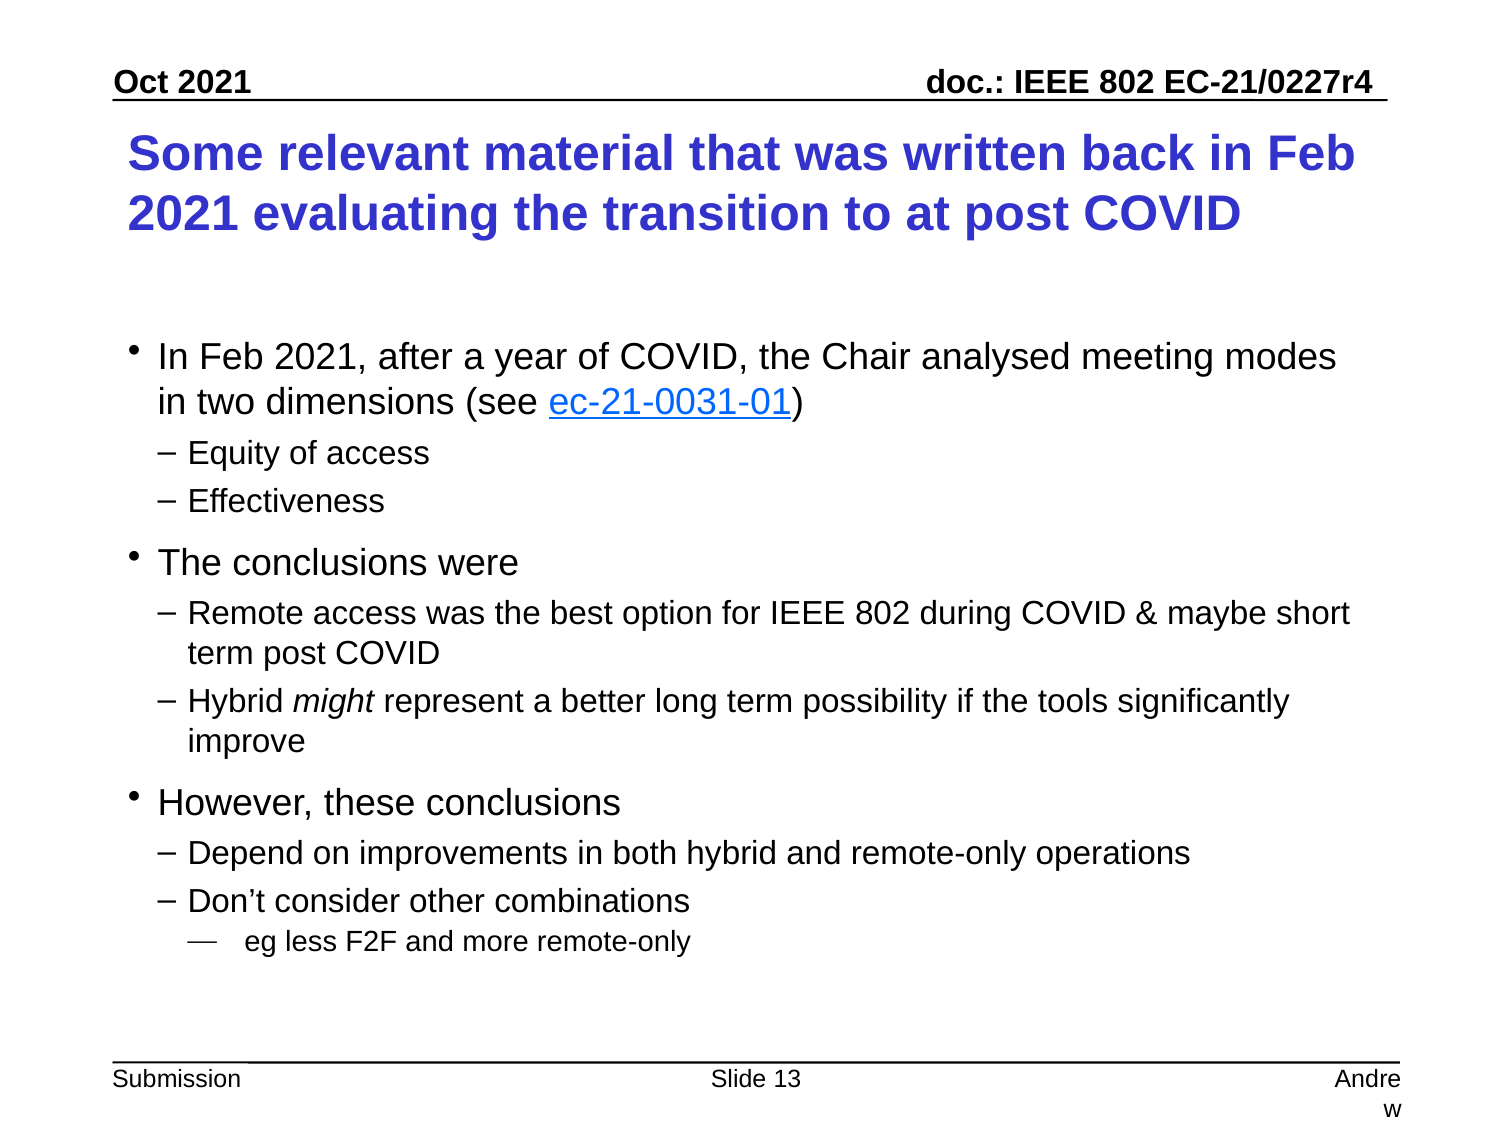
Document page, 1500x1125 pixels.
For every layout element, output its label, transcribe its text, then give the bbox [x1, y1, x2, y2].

list In Feb 2021, after a year of COVID, the Chair analysed meeting modes in two dimensions (see ec-21-0031-01) Equity of access Effectiveness The conclusions were Remote access was the best option for IEEE 802 during COVID & maybe short term post COVID Hybrid might represent a better long term possibility if the tools significantly improve However, these conclusions Depend on improvements in both hybrid and remote-only operations Don’t consider other combinations eg less F2F and more remote-only [112, 324, 1388, 1000]
footer Andrew Myles, Cisco [1320, 1061, 1402, 1093]
slide_number Slide 13 [709, 1061, 803, 1093]
title Some relevant material that was written back in Feb 2021 evaluating the transition to at post COVID [112, 112, 1388, 288]
